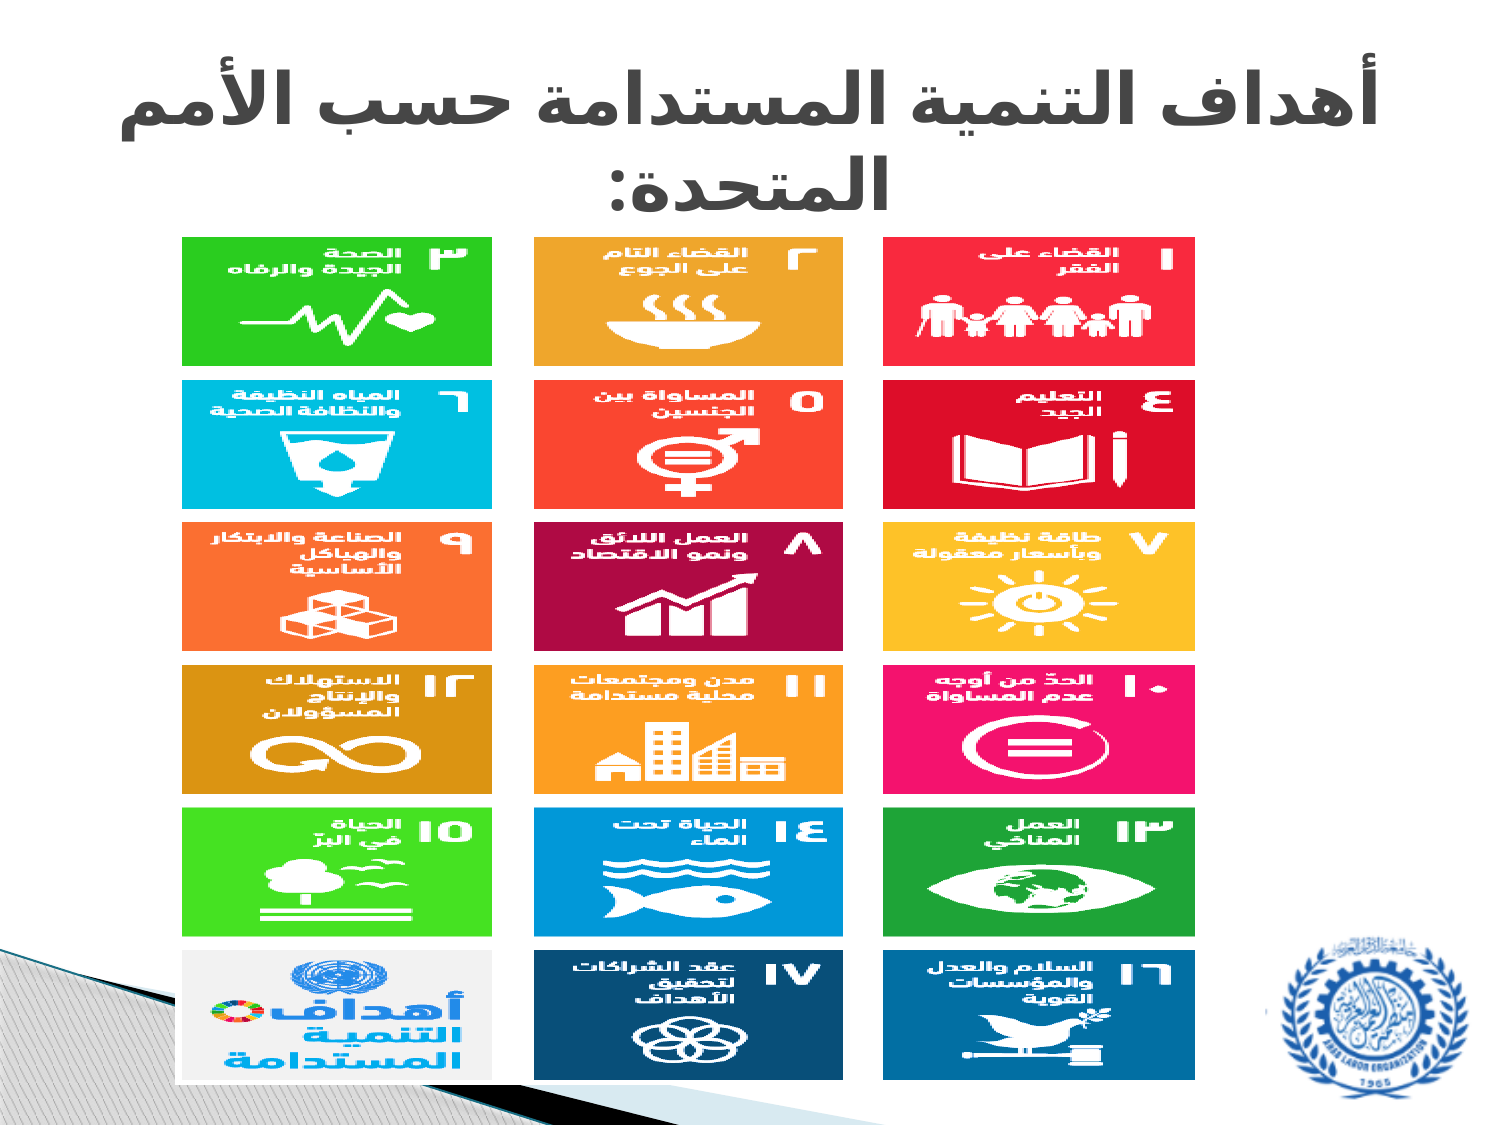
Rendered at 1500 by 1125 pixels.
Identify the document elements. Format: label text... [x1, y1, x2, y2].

picture [1265, 913, 1500, 1125]
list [175, 234, 1208, 1086]
title أهداف التنمية المستدامة حسب الأمم المتحدة: [75, 45, 1425, 233]
